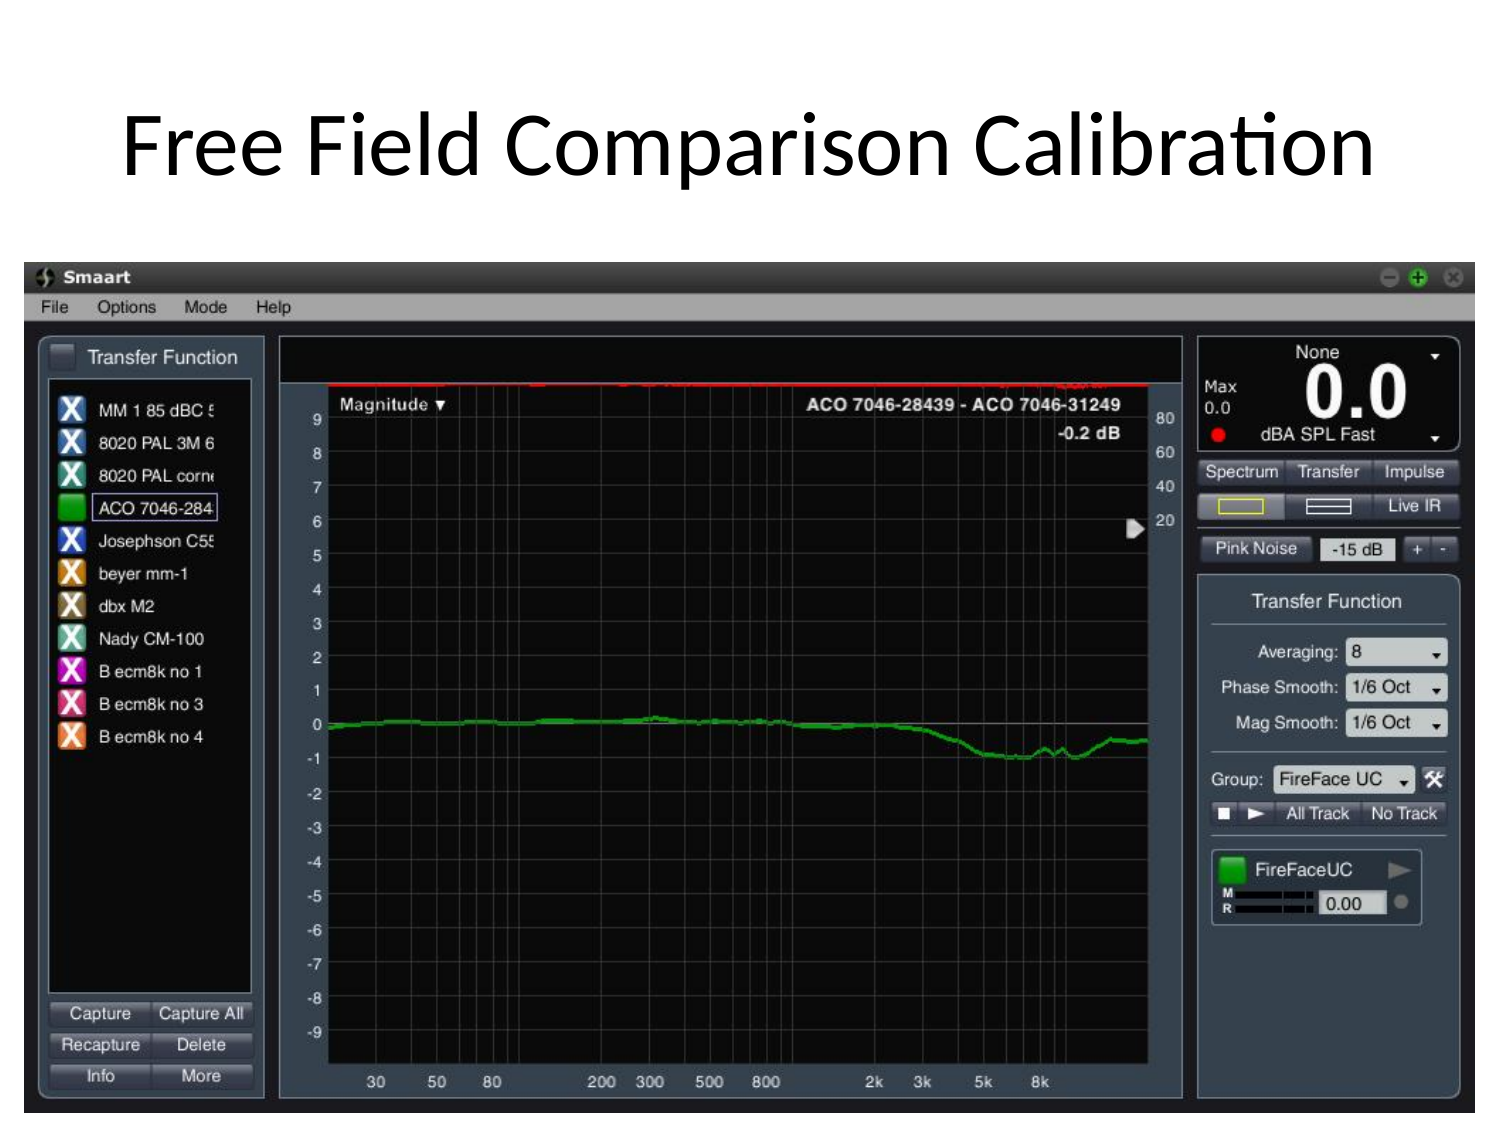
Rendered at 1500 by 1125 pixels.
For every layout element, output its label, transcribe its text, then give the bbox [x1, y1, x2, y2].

title Free Field Comparison Calibration [75, 45, 1425, 233]
picture [23, 262, 1476, 1113]
